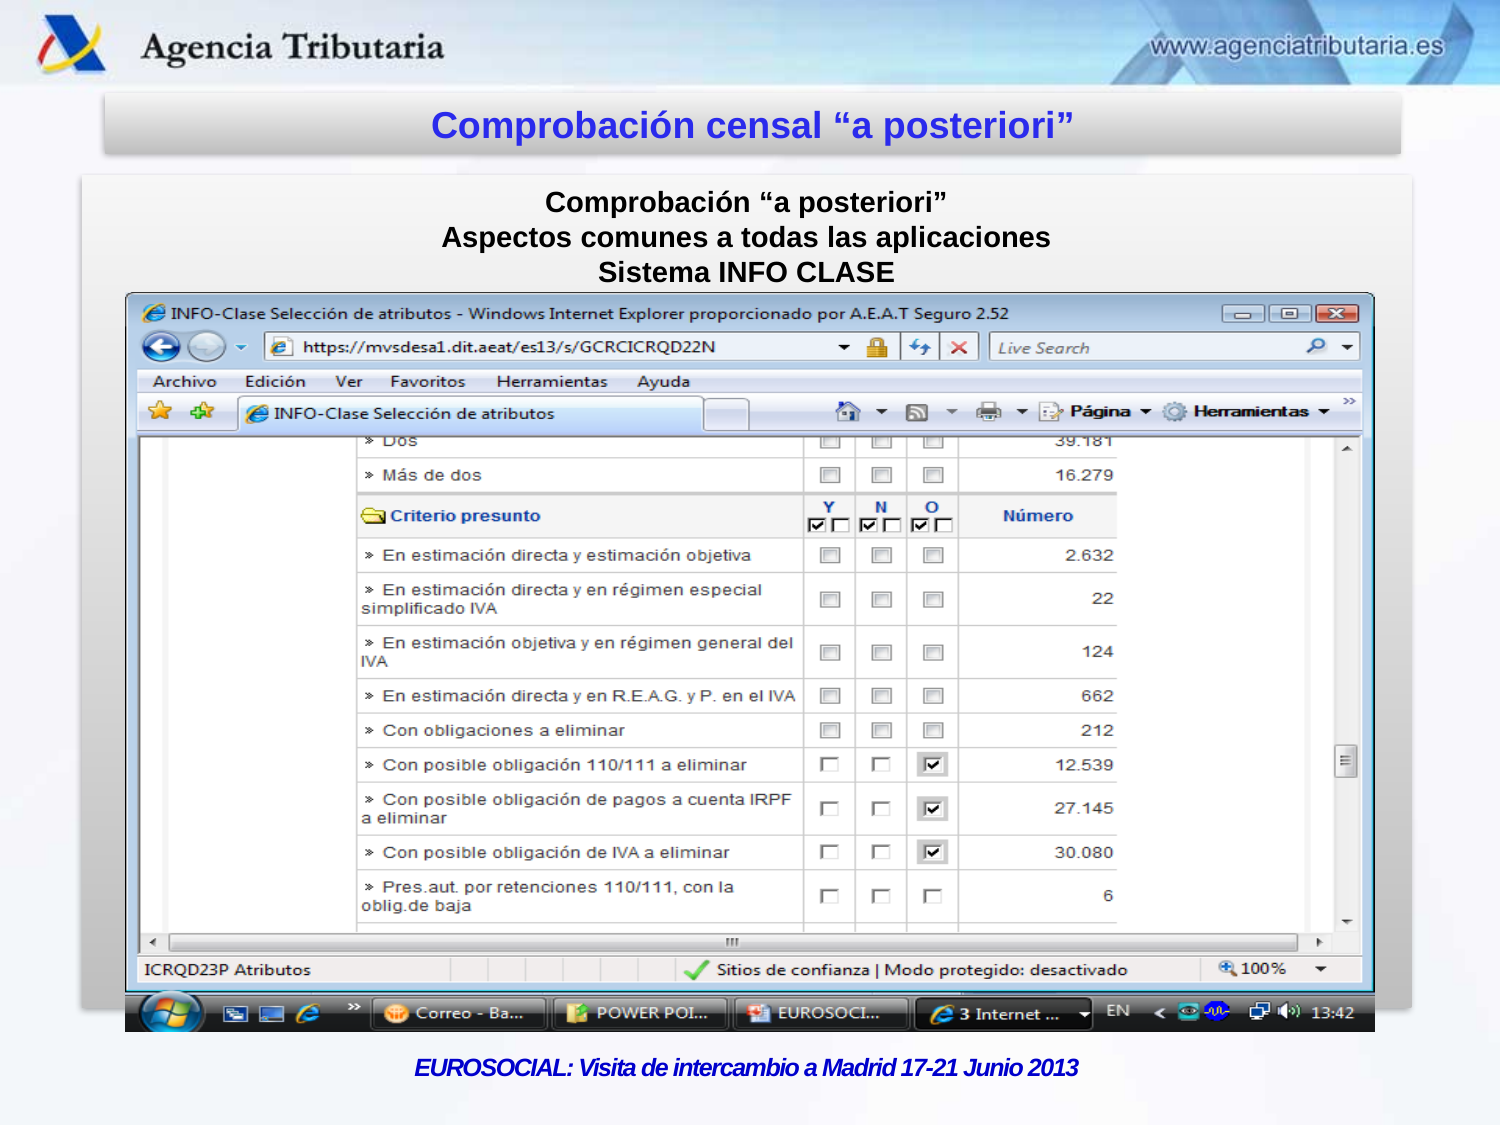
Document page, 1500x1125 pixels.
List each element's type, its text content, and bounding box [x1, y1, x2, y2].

text_box Comprobación censal “a posteriori” [105, 93, 1401, 154]
text_box EUROSOCIAL: Visita de intercambio a Madrid 17-21 Junio 2013 [46, 1044, 1454, 1090]
picture [0, 0, 1500, 1125]
text_box Comprobación “a posteriori” Aspectos comunes a todas las aplicaciones Sistema INFO CLASE [81, 175, 1412, 1008]
